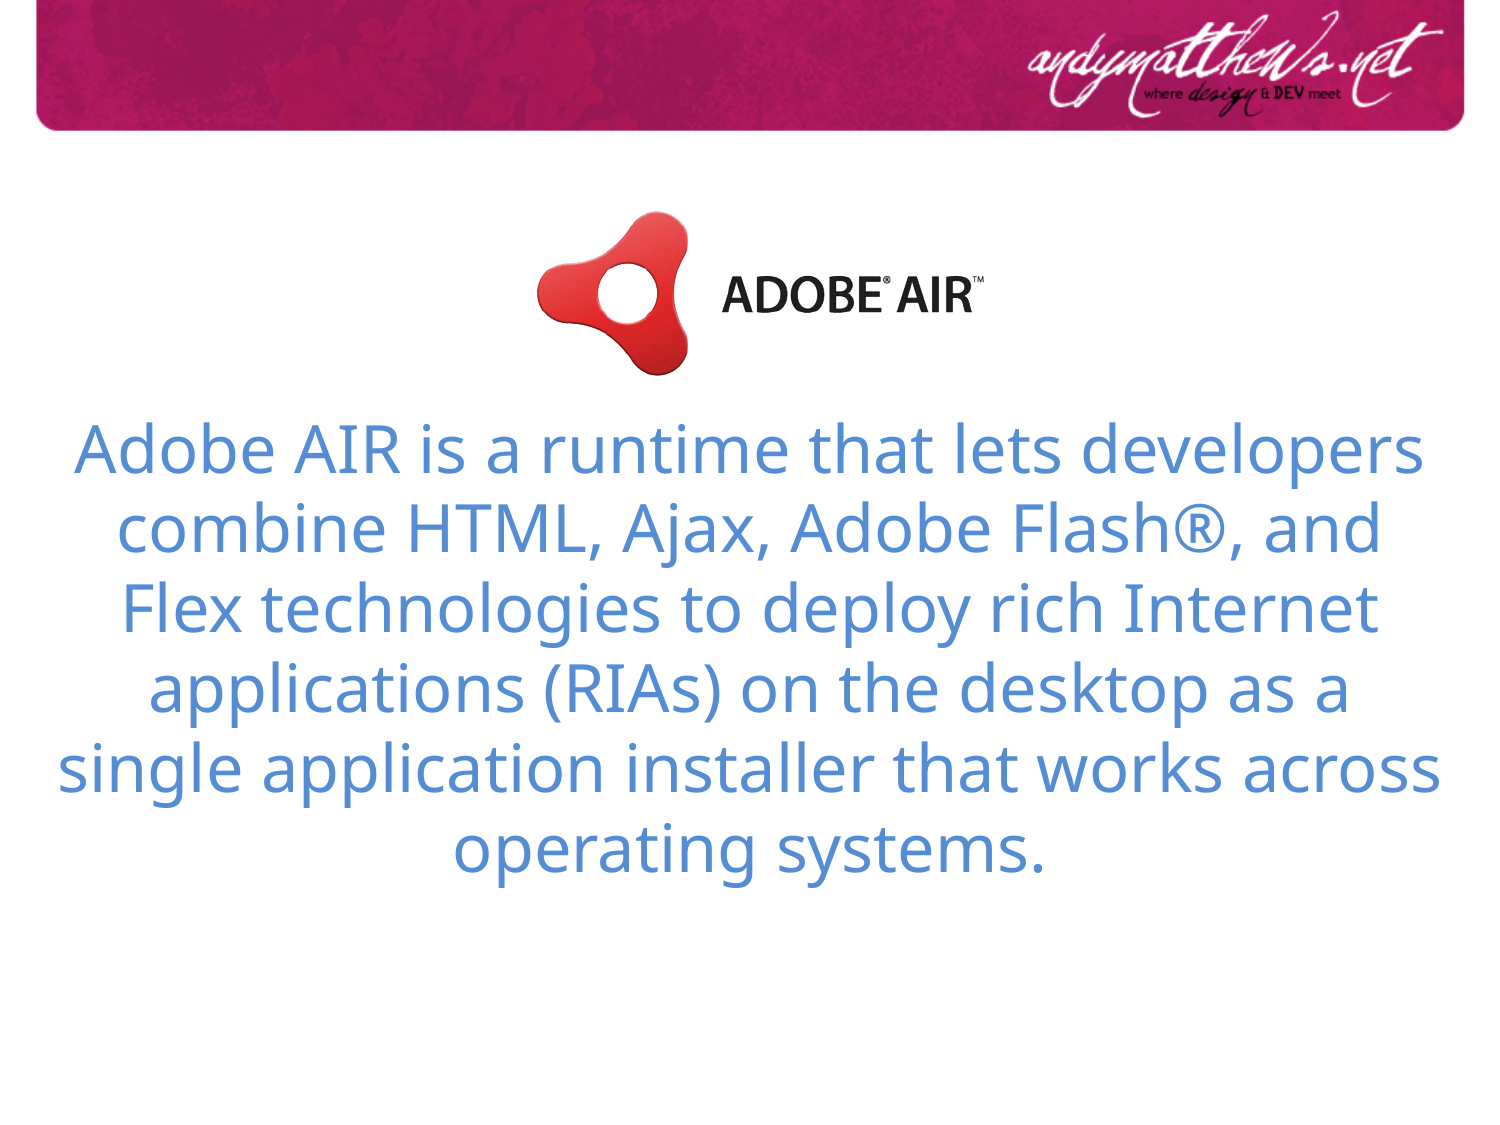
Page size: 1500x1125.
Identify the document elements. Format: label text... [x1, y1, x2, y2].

list Adobe AIR is a runtime that lets developers combine HTML, Ajax, Adobe Flash®, and Flex technologies to deploy rich Internet applications (RIAs) on the desktop as a single application installer that works across operating systems. [37, 159, 1465, 1088]
picture [0, 0, 1500, 1125]
